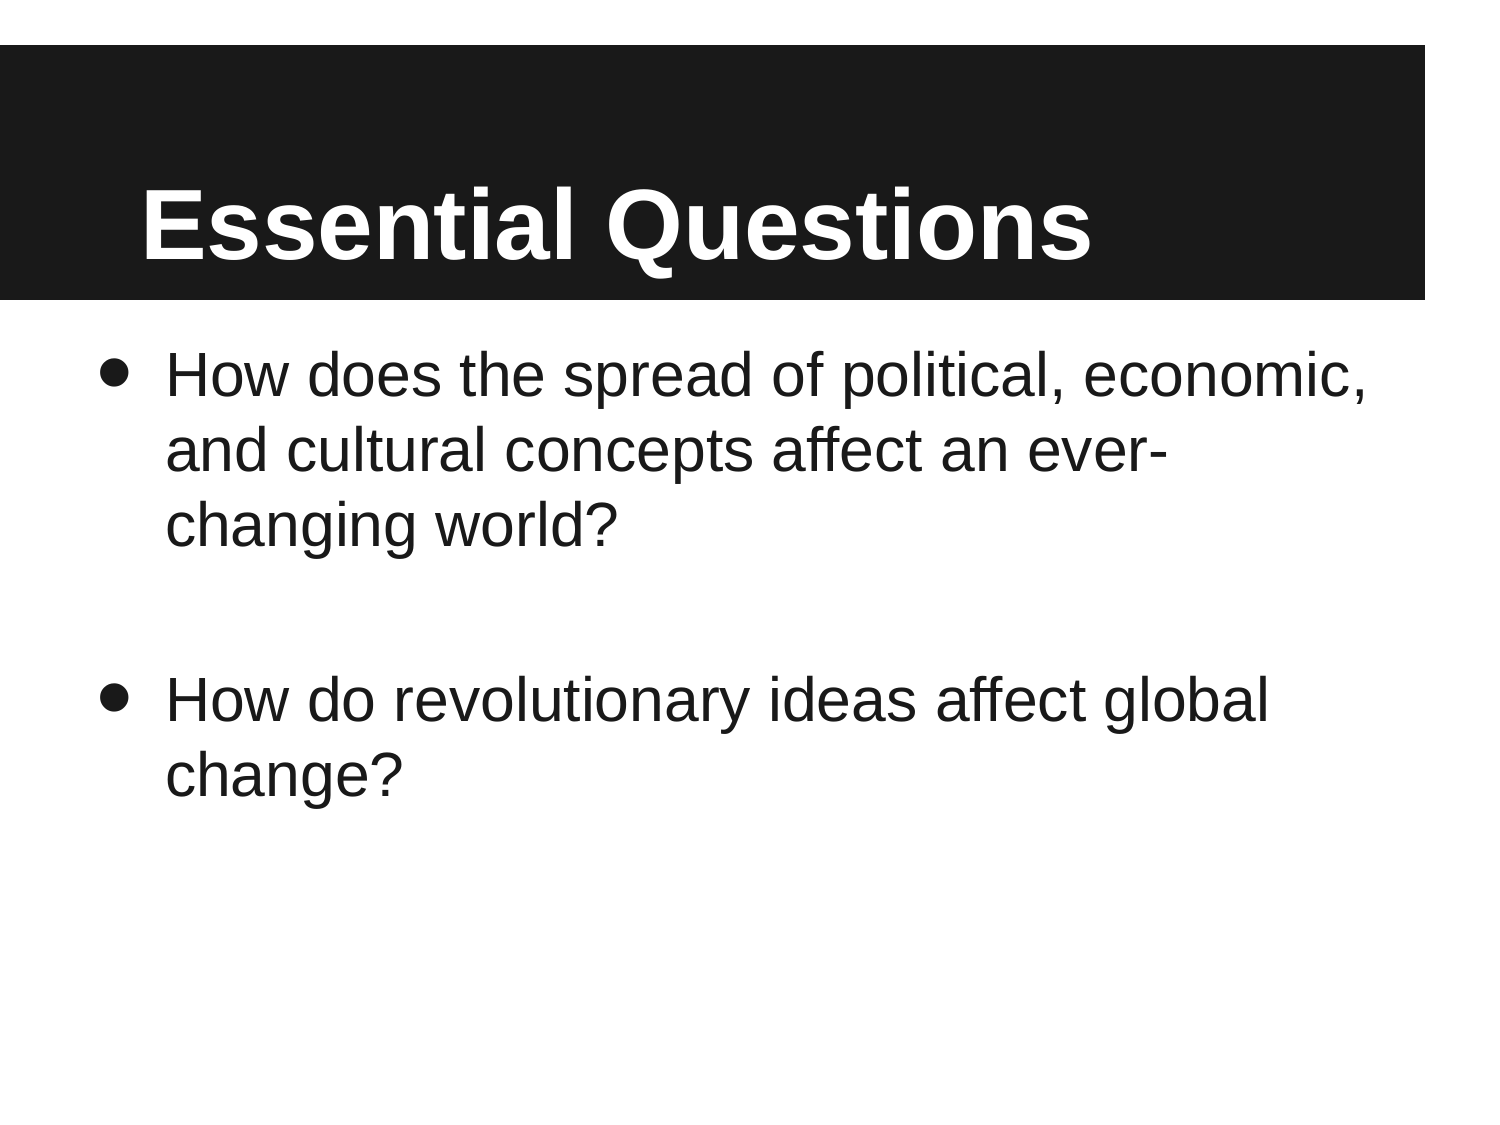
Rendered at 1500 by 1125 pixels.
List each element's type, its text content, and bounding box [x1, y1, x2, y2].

title Essential Questions [75, 45, 1425, 295]
list How does the spread of political, economic, and cultural concepts affect an ever-changing world? How do revolutionary ideas affect global change? [75, 319, 1425, 1078]
